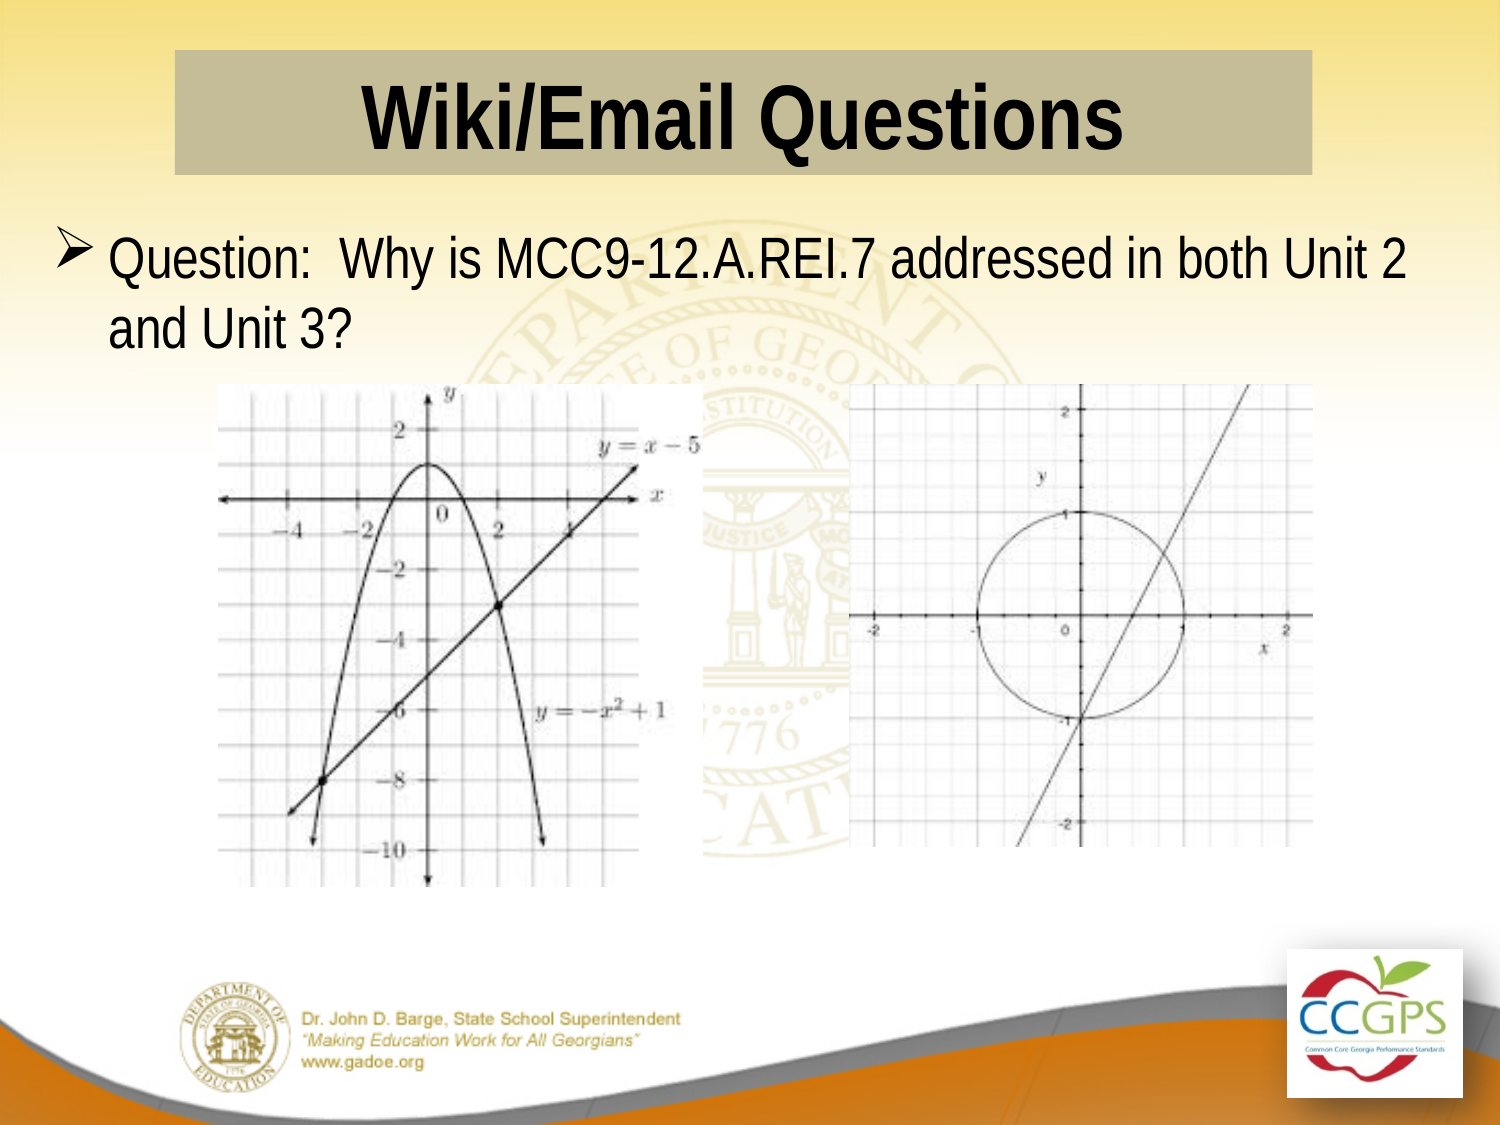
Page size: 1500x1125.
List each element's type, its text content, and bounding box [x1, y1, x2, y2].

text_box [218, 384, 1313, 887]
picture [0, 0, 1500, 1125]
title Wiki/Email Questions [174, 49, 1313, 176]
list Question: Why is MCC9-12.A.REI.7 addressed in both Unit 2 and Unit 3? [37, 212, 1463, 1001]
